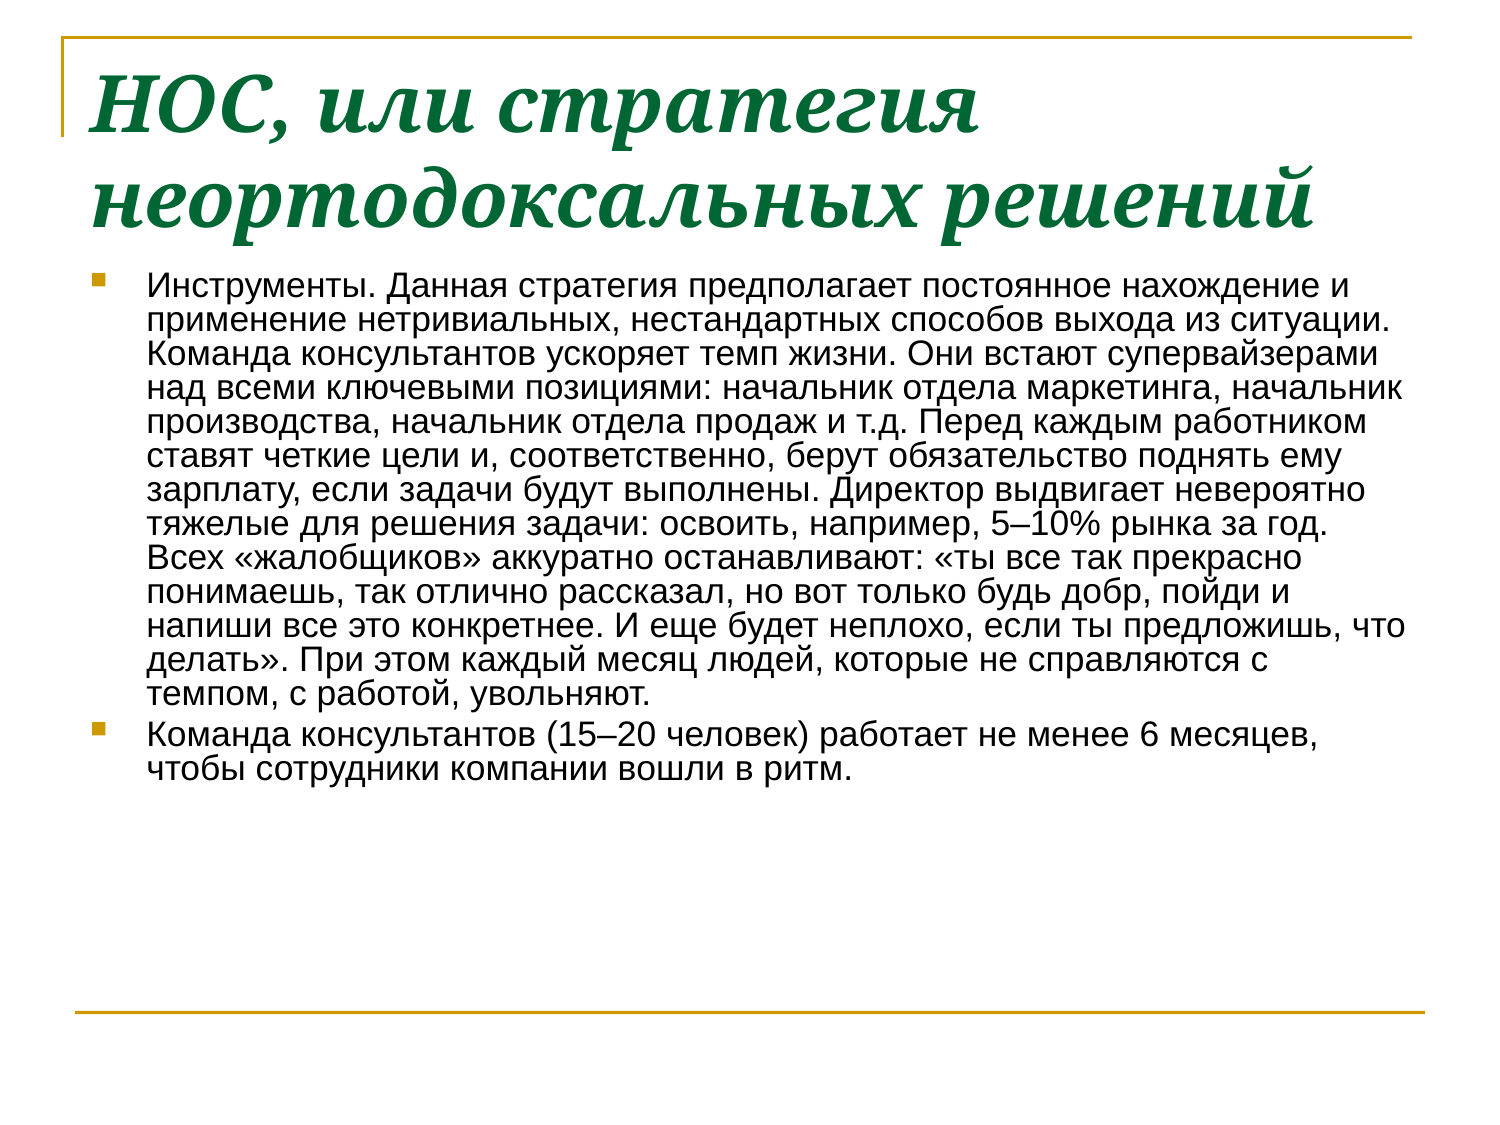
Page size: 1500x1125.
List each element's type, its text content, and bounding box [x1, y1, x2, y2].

title НОС, или стратегия неортодоксальных решений [74, 45, 1426, 233]
list Инструменты. Данная стратегия предполагает постоянное нахождение и применение нетривиальных, нестандартных способов выхода из ситуации. Команда консультантов ускоряет темп жизни. Они встают супервайзерами над всеми ключевыми позициями: начальник отдела маркетинга, начальник производства, начальник отдела продаж и т.д. Перед каждым работником ставят четкие цели и, соответственно, берут обязательство поднять ему зарплату, если задачи будут выполнены. Директор выдвигает невероятно тяжелые для решения задачи: освоить, например, 5–10% рынка за год. Всех «жалобщиков» аккуратно останавливают: «ты все так прекрасно понимаешь, так отлично рассказал, но вот только будь добр, пойди и напиши все это конкретнее. И еще будет неплохо, если ты предложишь, что делать». При этом каждый месяц людей, которые не справляются с темпом, с работой, увольняют. Команда консультантов (15–20 человек) работает не менее 6 месяцев, чтобы сотрудники компании вошли в ритм. [74, 262, 1426, 1006]
